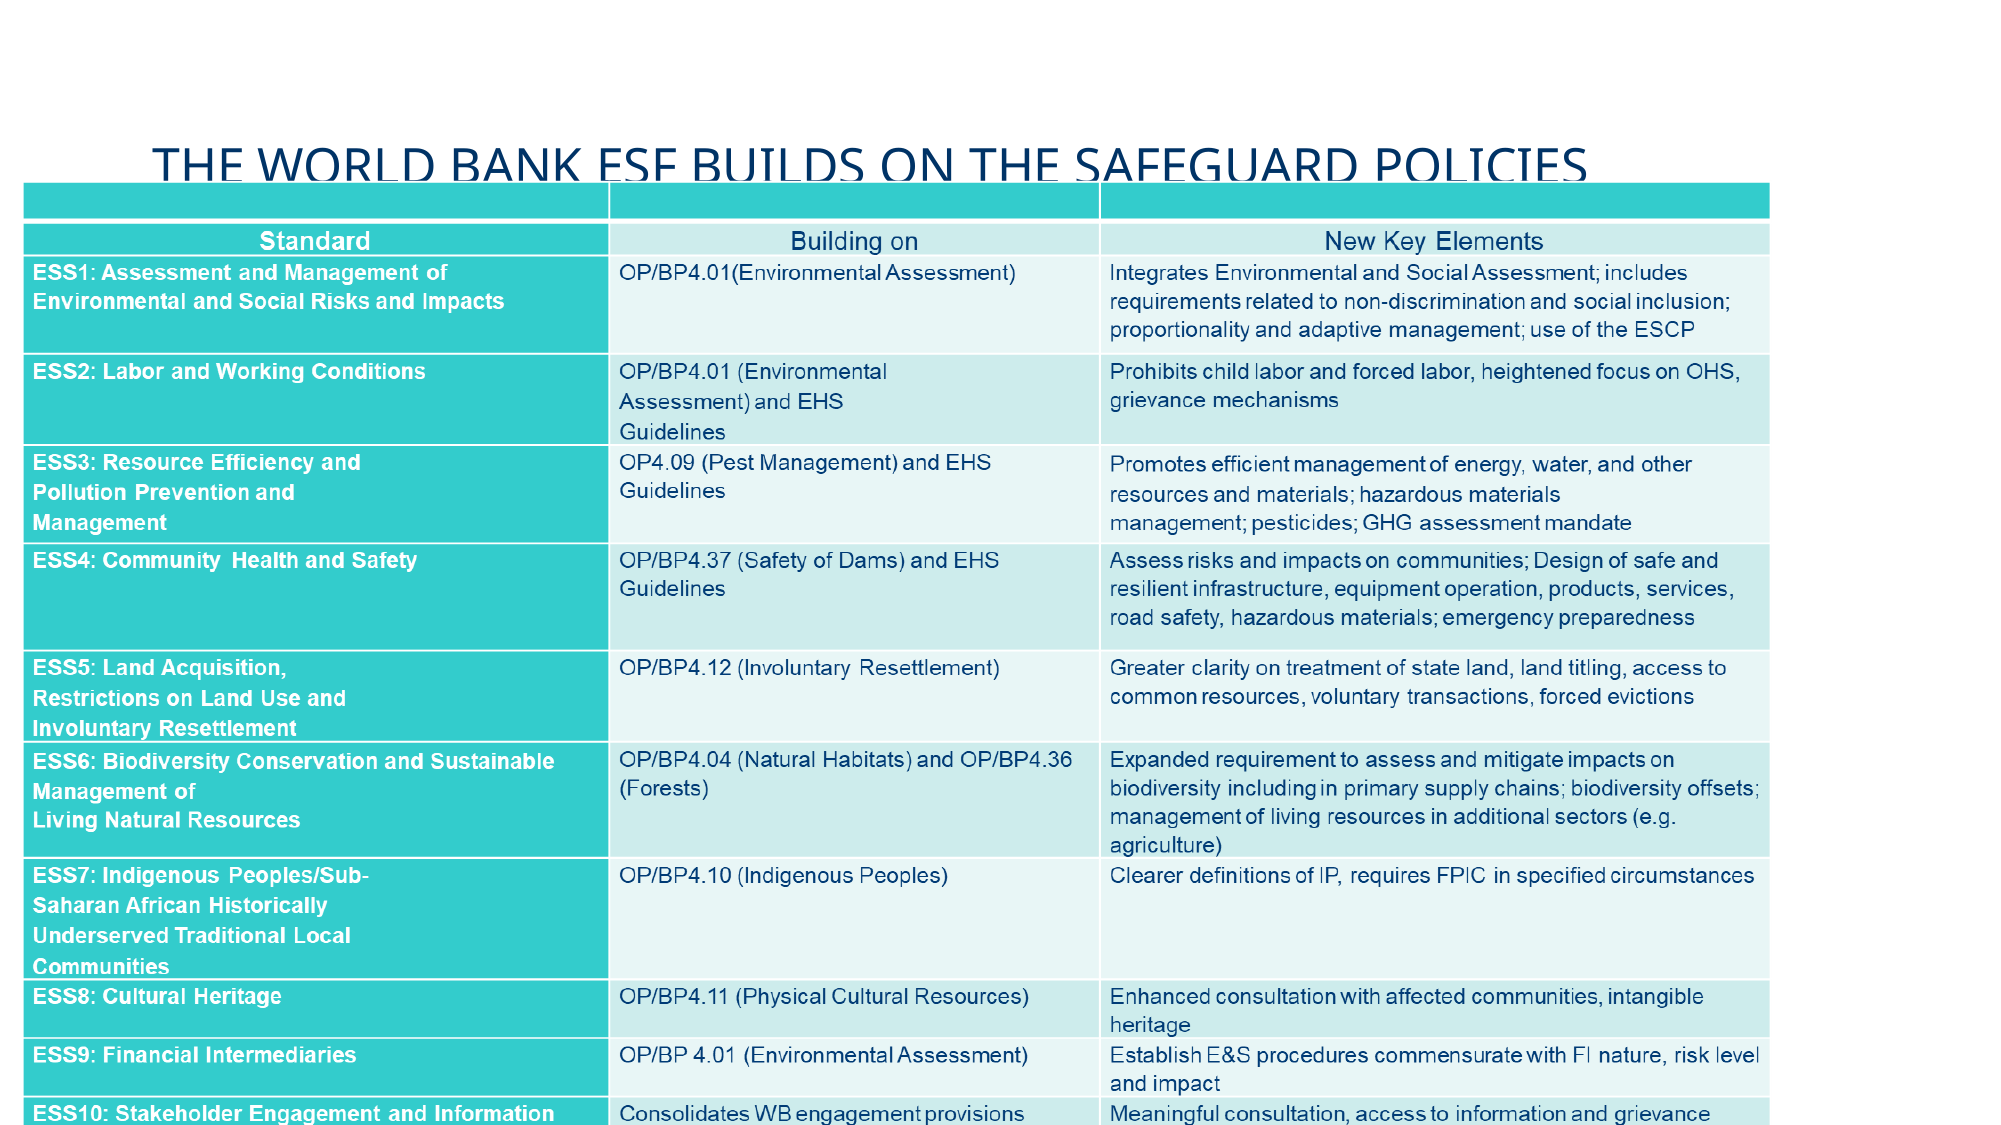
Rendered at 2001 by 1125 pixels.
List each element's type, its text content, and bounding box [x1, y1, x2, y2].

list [21, 180, 1774, 1125]
title THE WORLD BANK ESF BUILDS ON THE SAFEGUARD POLICIES [137, 59, 1863, 278]
